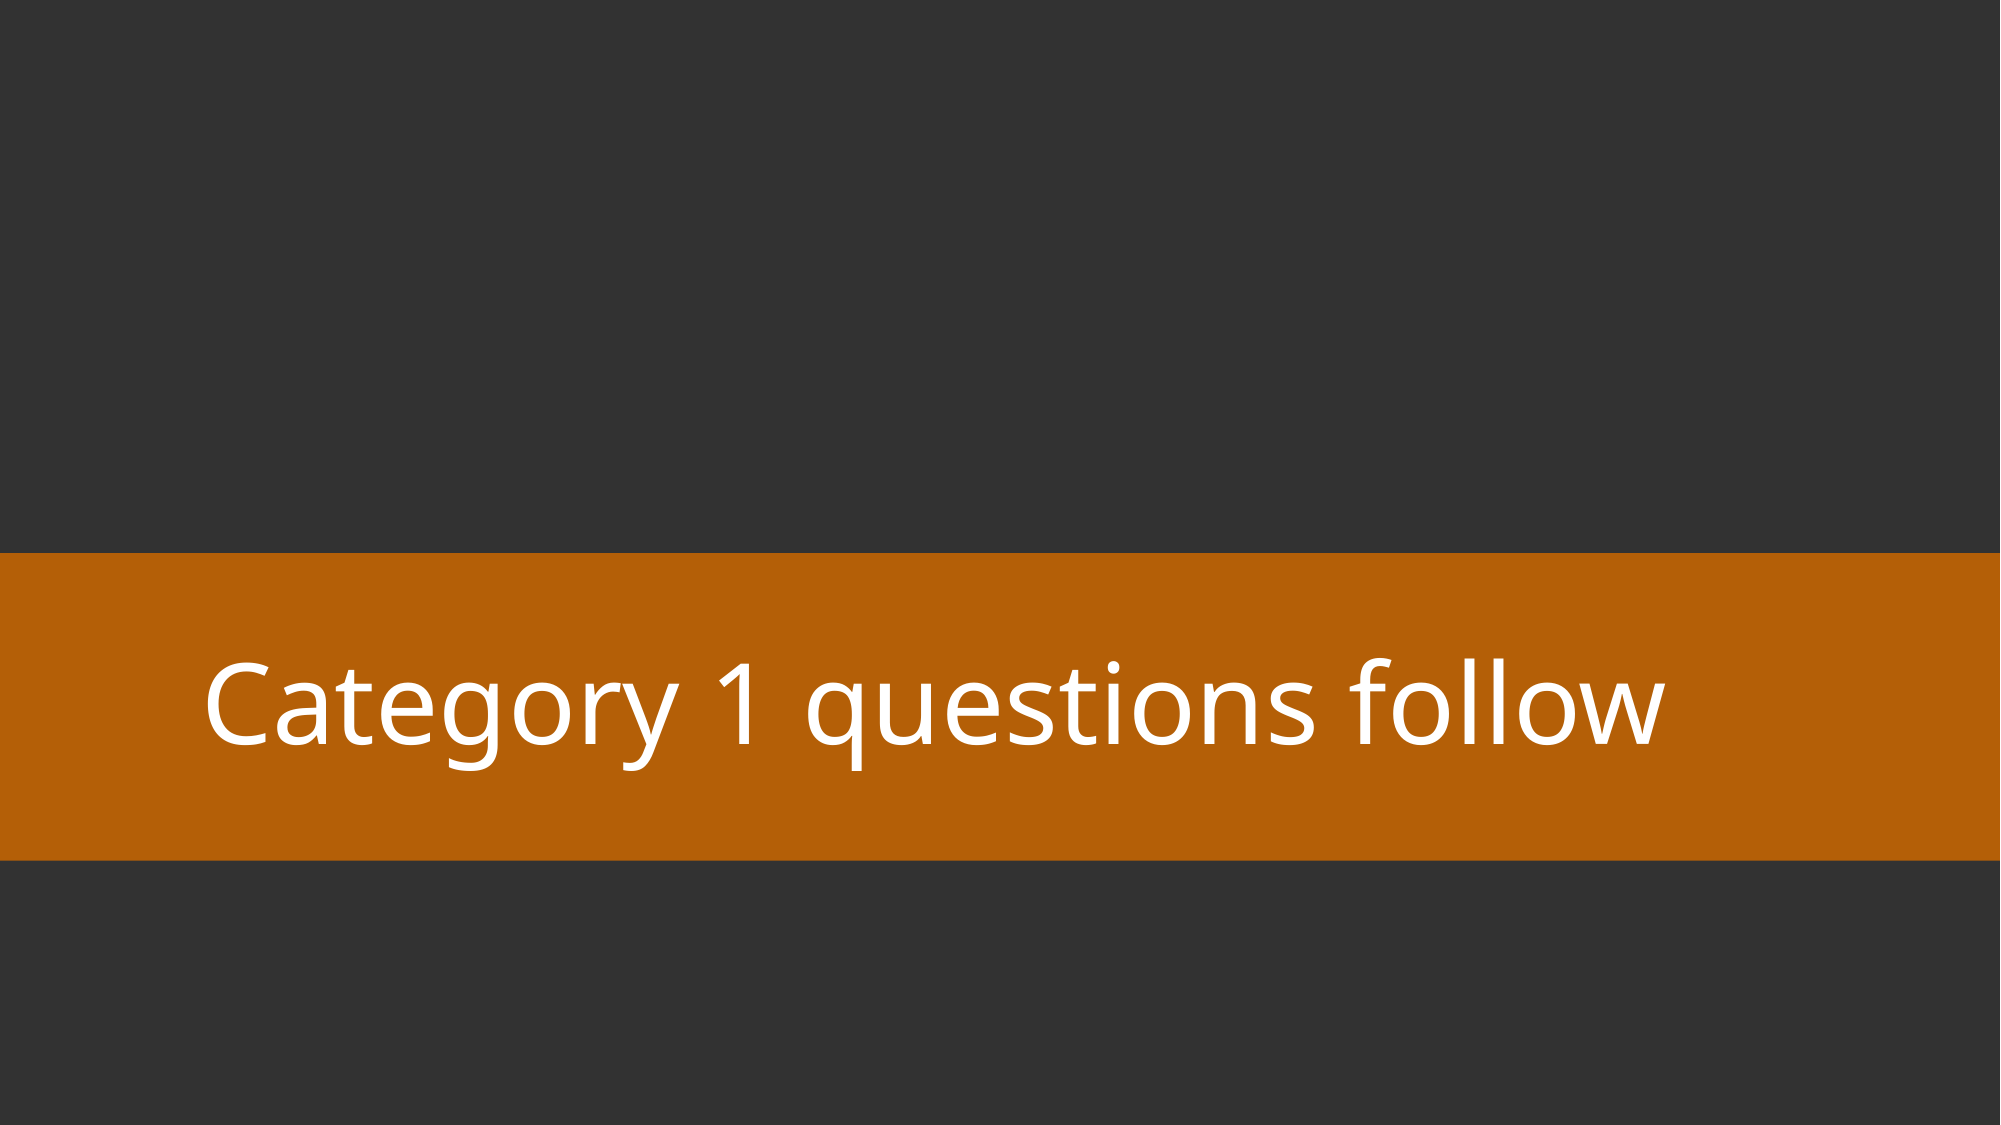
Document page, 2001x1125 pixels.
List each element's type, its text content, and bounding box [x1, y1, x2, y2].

title Category 1 questions follow [185, 577, 1963, 838]
